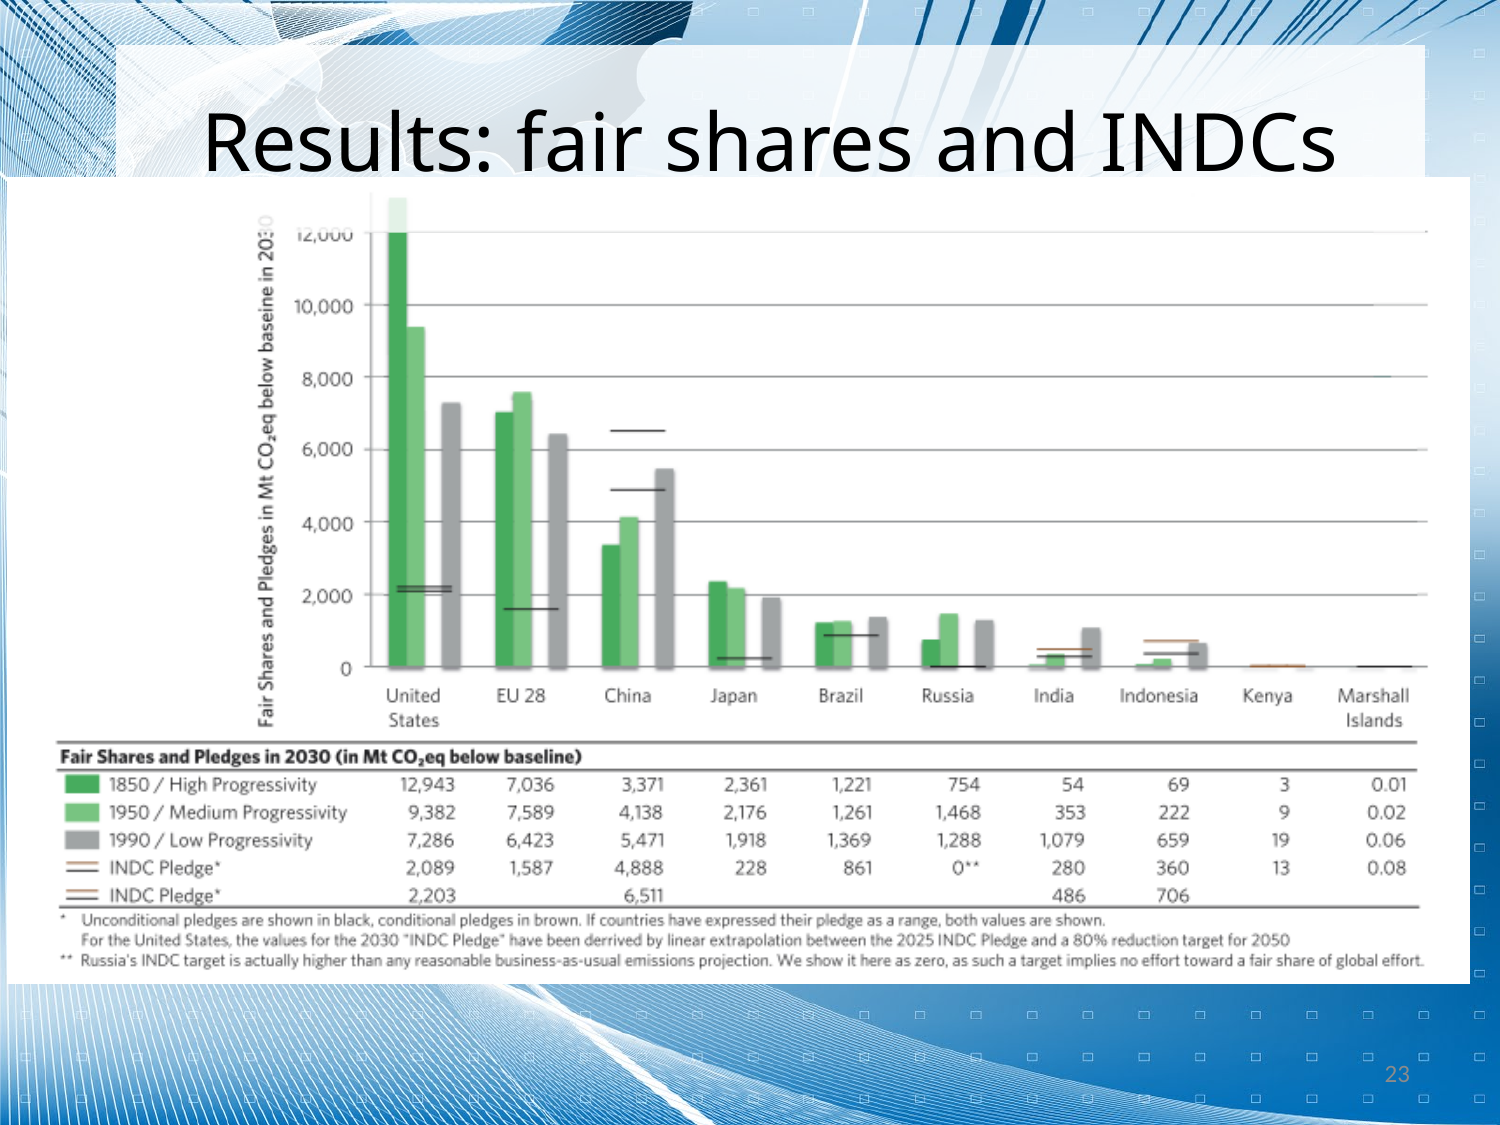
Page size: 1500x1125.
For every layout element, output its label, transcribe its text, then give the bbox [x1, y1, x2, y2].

picture [0, 0, 1500, 1125]
title Results: fair shares and INDCs [115, 45, 1425, 176]
slide_number 23 [1074, 1042, 1425, 1103]
